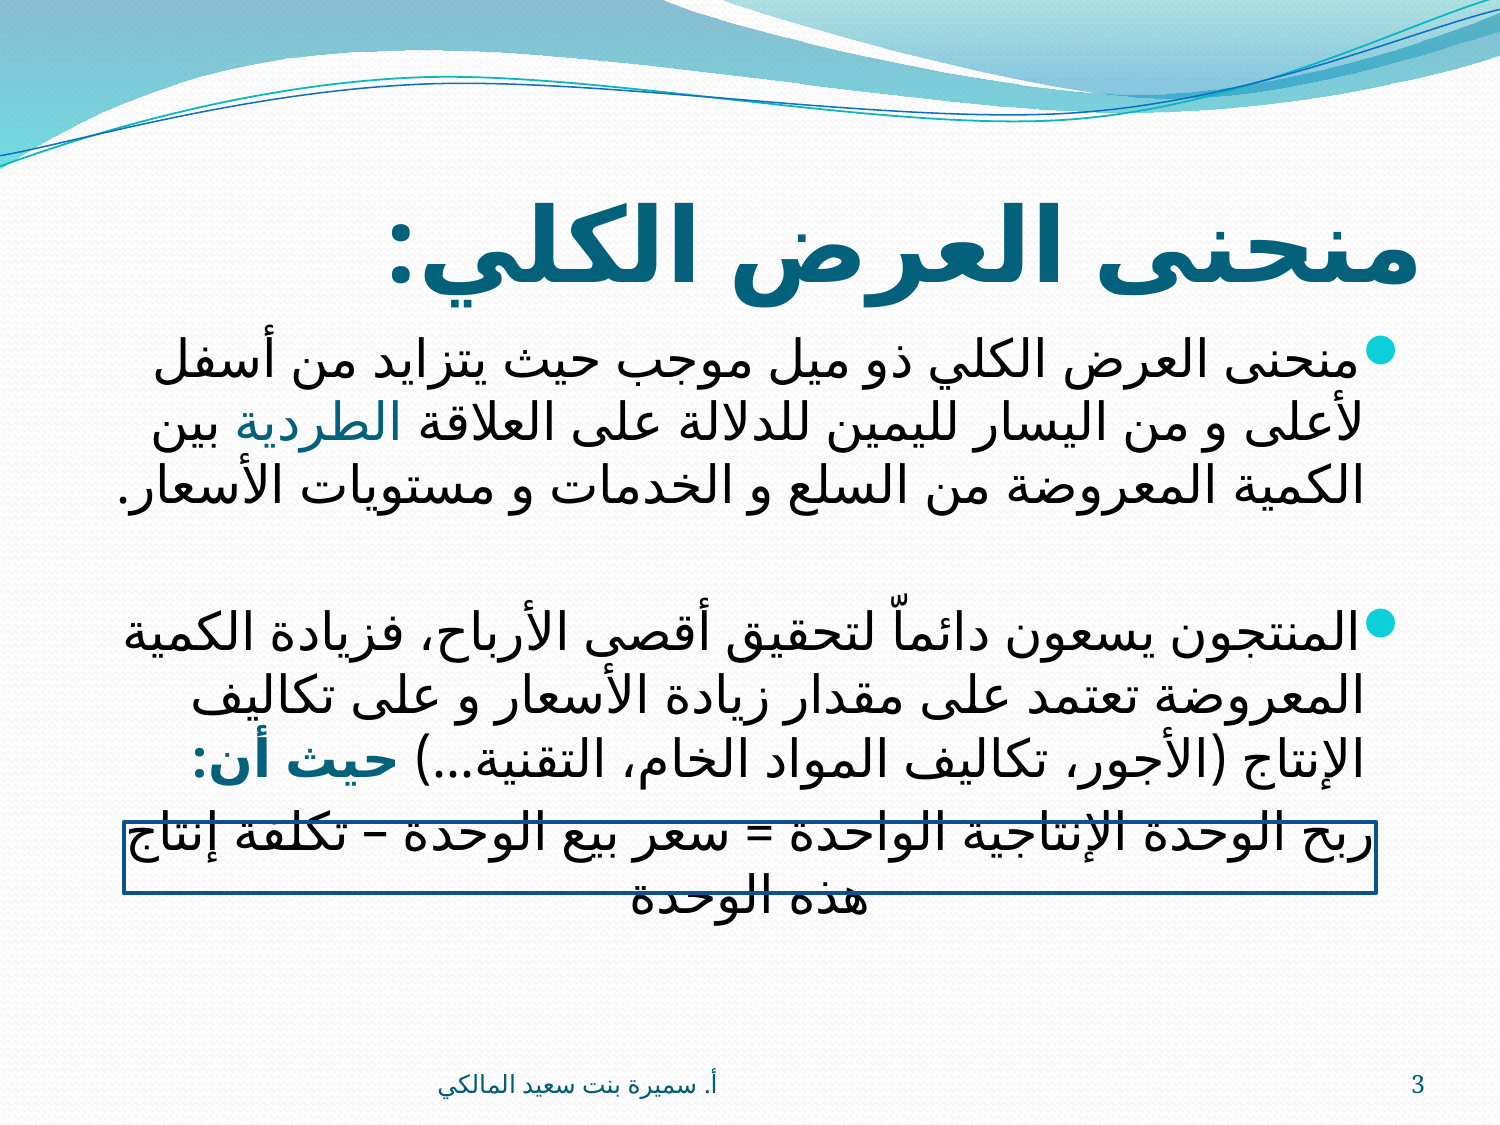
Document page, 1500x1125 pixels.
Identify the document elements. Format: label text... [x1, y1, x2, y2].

slide_number 3 [1299, 1042, 1425, 1103]
list منحنى العرض الكلي ذو ميل موجب حيث يتزايد من أسفل لأعلى و من اليسار لليمين للدلالة على العلاقة الطردية بين الكمية المعروضة من السلع و الخدمات و مستويات الأسعار. المنتجون يسعون دائماّ لتحقيق أقصى الأرباح، فزيادة الكمية المعروضة تعتمد على مقدار زيادة الأسعار و على تكاليف الإنتاج (الأجور، تكاليف المواد الخام، التقنية...) حيث أن: ربح الوحدة الإنتاجية الواحدة = سعر بيع الوحدة – تكلفة إنتاج هذه الوحدة [75, 317, 1425, 1038]
title منحنى العرض الكلي: [75, 115, 1425, 303]
text_box [122, 820, 1378, 895]
footer أ. سميرة بنت سعيد المالكي [437, 1042, 988, 1103]
